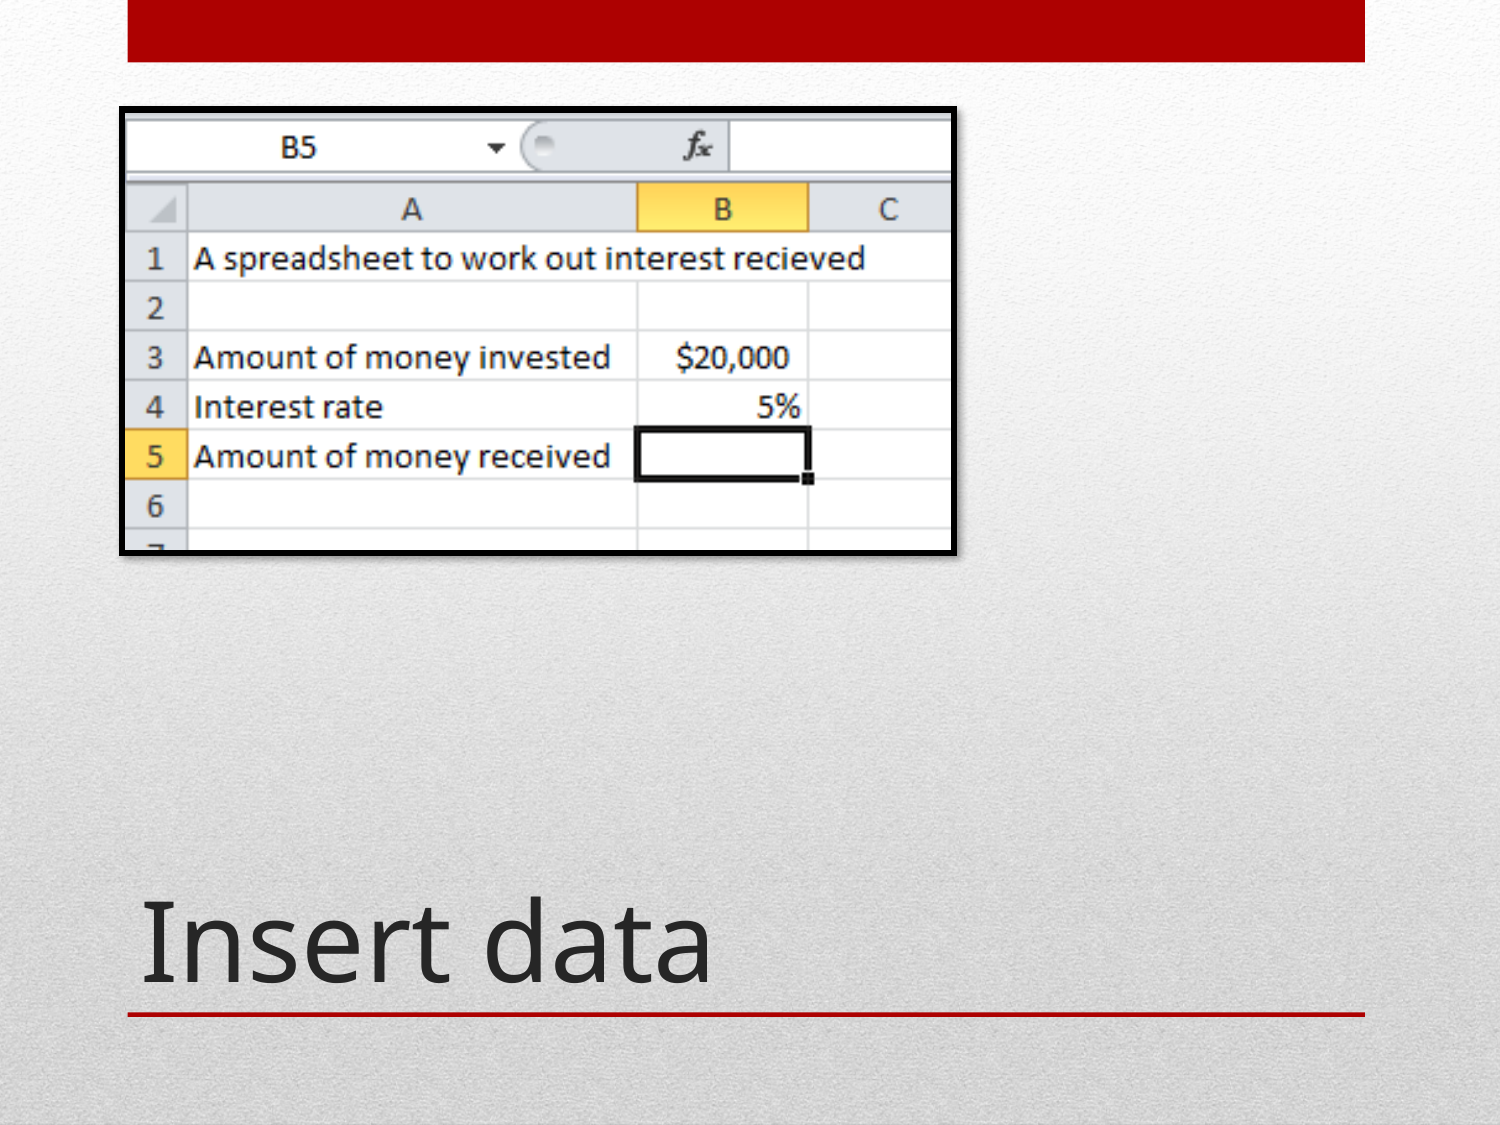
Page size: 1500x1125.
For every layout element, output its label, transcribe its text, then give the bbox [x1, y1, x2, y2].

picture [124, 111, 952, 551]
title Insert data [125, 750, 1238, 1013]
